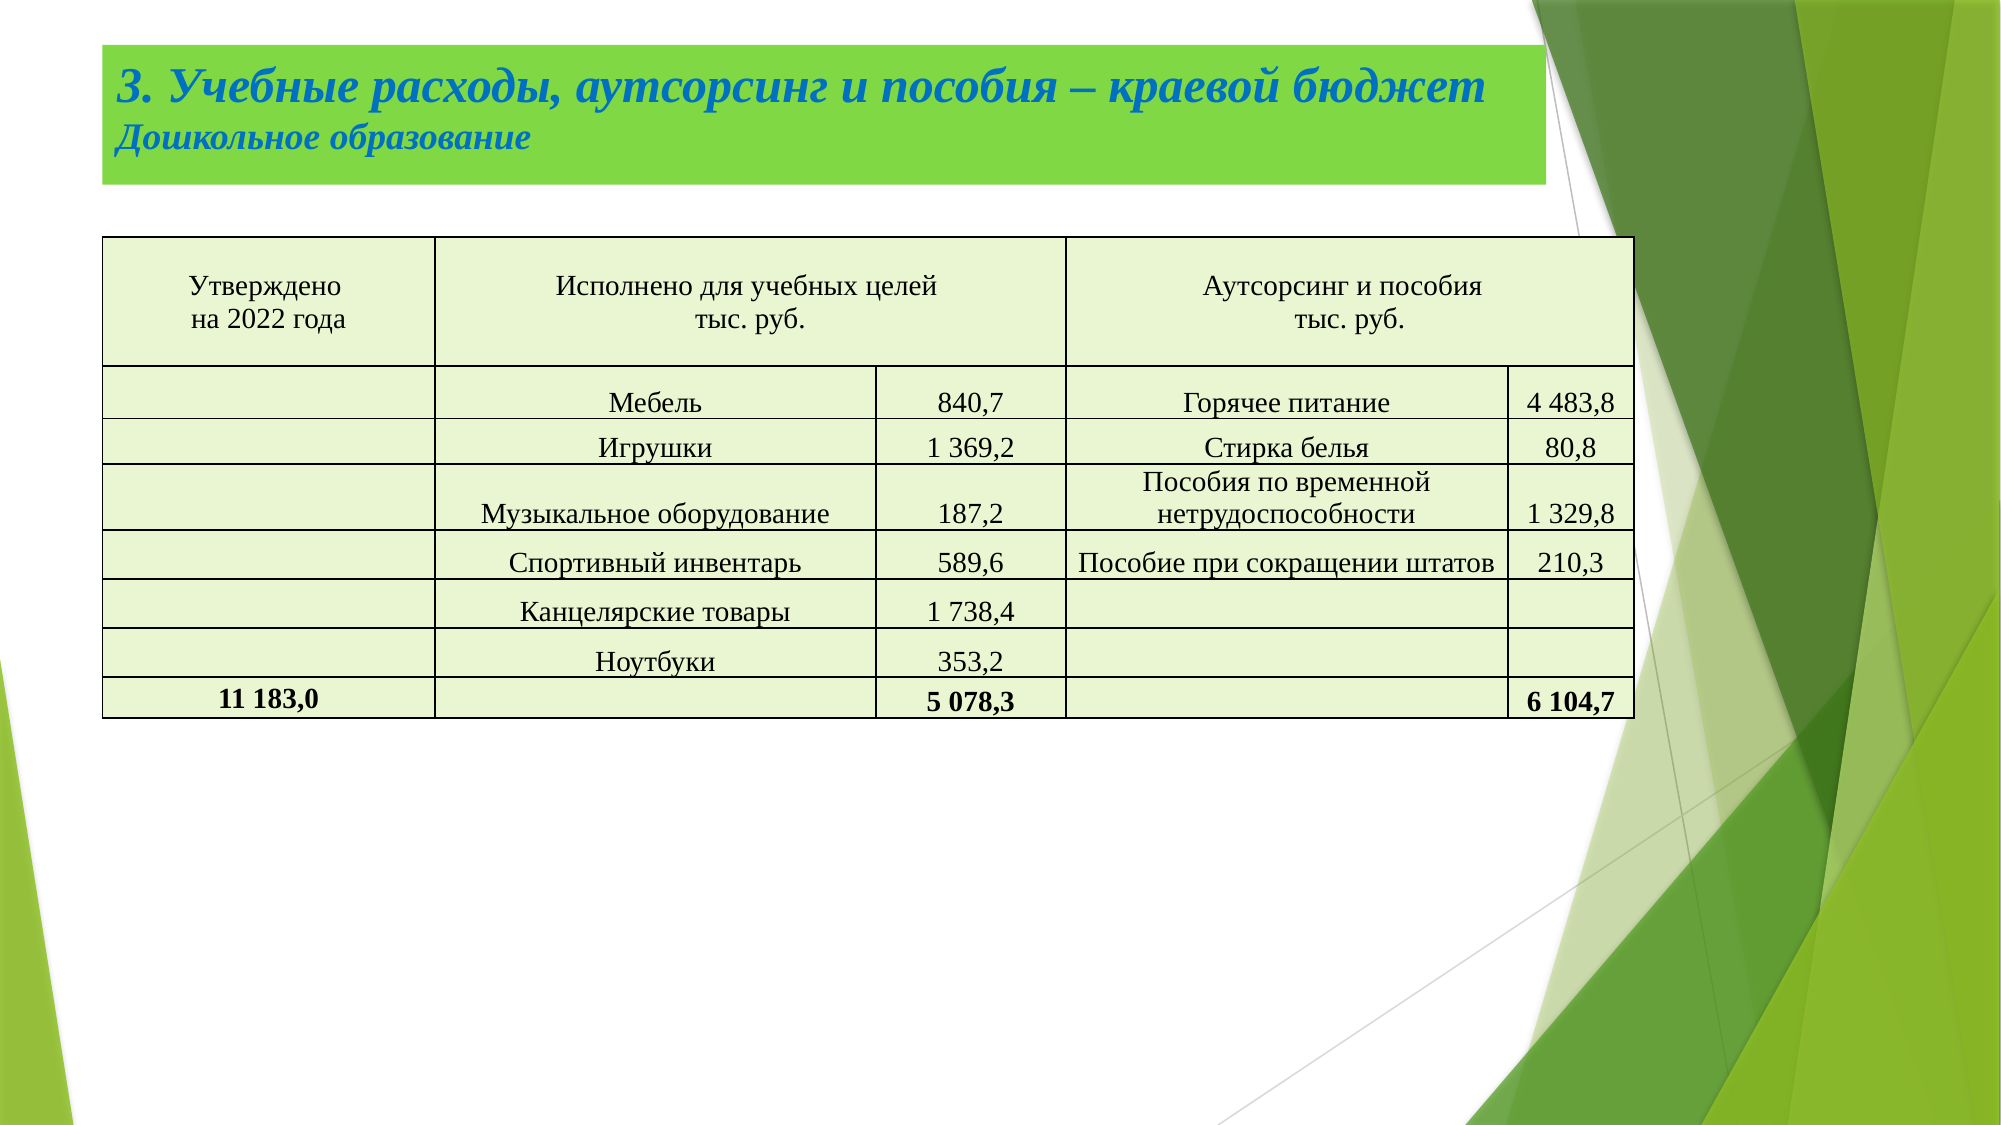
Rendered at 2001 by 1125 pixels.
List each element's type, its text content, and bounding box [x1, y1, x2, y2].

table_cell Горячее питание [1067, 367, 1507, 418]
text_box 3. Учебные расходы, аутсорсинг и пособия – краевой бюджет Дошкольное образование [102, 44, 1547, 185]
table_cell Музыкальное оборудование [436, 465, 875, 529]
table_cell 4 483,8 [1509, 367, 1633, 418]
table_cell 1 738,4 [877, 580, 1065, 627]
table_cell [1509, 580, 1633, 627]
table_cell [103, 367, 434, 418]
table_cell 1 329,8 [1509, 465, 1633, 529]
table_cell [103, 531, 434, 578]
table_cell [1509, 629, 1633, 676]
table_header Аутсорсинг и пособия тыс. руб. [1067, 238, 1633, 365]
table_cell 80,8 [1509, 419, 1633, 463]
table_cell 5 078,3 [877, 678, 1065, 717]
table_cell Пособие при сокращении штатов [1067, 531, 1507, 578]
table_cell Игрушки [436, 419, 875, 463]
table_cell 11 183,0 [103, 678, 434, 717]
table_cell Ноутбуки [436, 629, 875, 676]
table_header Утверждено на 2022 года [103, 238, 434, 365]
table_cell 187,2 [877, 465, 1065, 529]
table_cell 589,6 [877, 531, 1065, 578]
table_cell [103, 465, 434, 529]
table_cell Спортивный инвентарь [436, 531, 875, 578]
table_cell [103, 419, 434, 463]
table_cell 1 369,2 [877, 419, 1065, 463]
table_cell Канцелярские товары [436, 580, 875, 627]
table_cell 353,2 [877, 629, 1065, 676]
table_cell [1067, 629, 1507, 676]
table_cell [436, 678, 875, 717]
table_cell [103, 629, 434, 676]
table_cell 210,3 [1509, 531, 1633, 578]
table_cell 840,7 [877, 367, 1065, 418]
table_cell [1067, 580, 1507, 627]
table_cell Стирка белья [1067, 419, 1507, 463]
table_cell Мебель [436, 367, 875, 418]
table_cell Пособия по временной нетрудоспособности [1067, 465, 1507, 529]
table_cell [103, 580, 434, 627]
table_cell 6 104,7 [1509, 678, 1633, 717]
table_cell [1067, 678, 1507, 717]
table_header Исполнено для учебных целей тыс. руб. [436, 238, 1065, 365]
